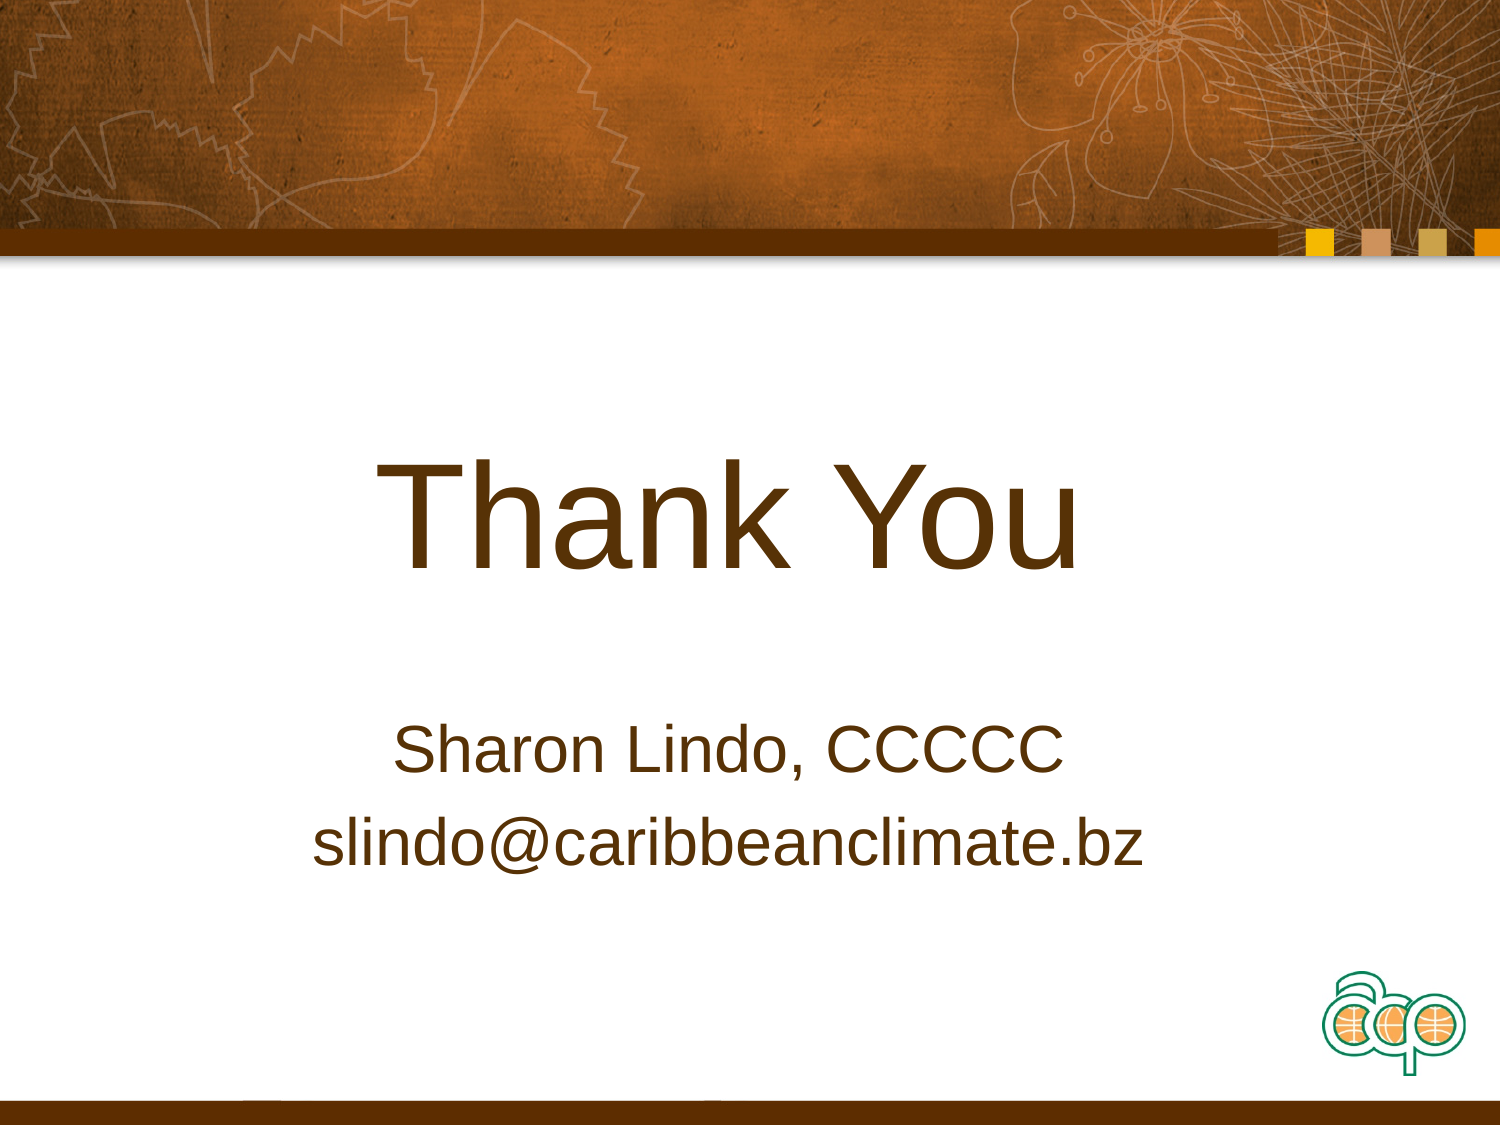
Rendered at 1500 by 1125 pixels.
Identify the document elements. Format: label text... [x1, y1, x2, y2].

list Thank You Sharon Lindo, CCCCC slindo@caribbeanclimate.bz [29, 207, 1430, 996]
picture [0, 0, 1500, 1125]
